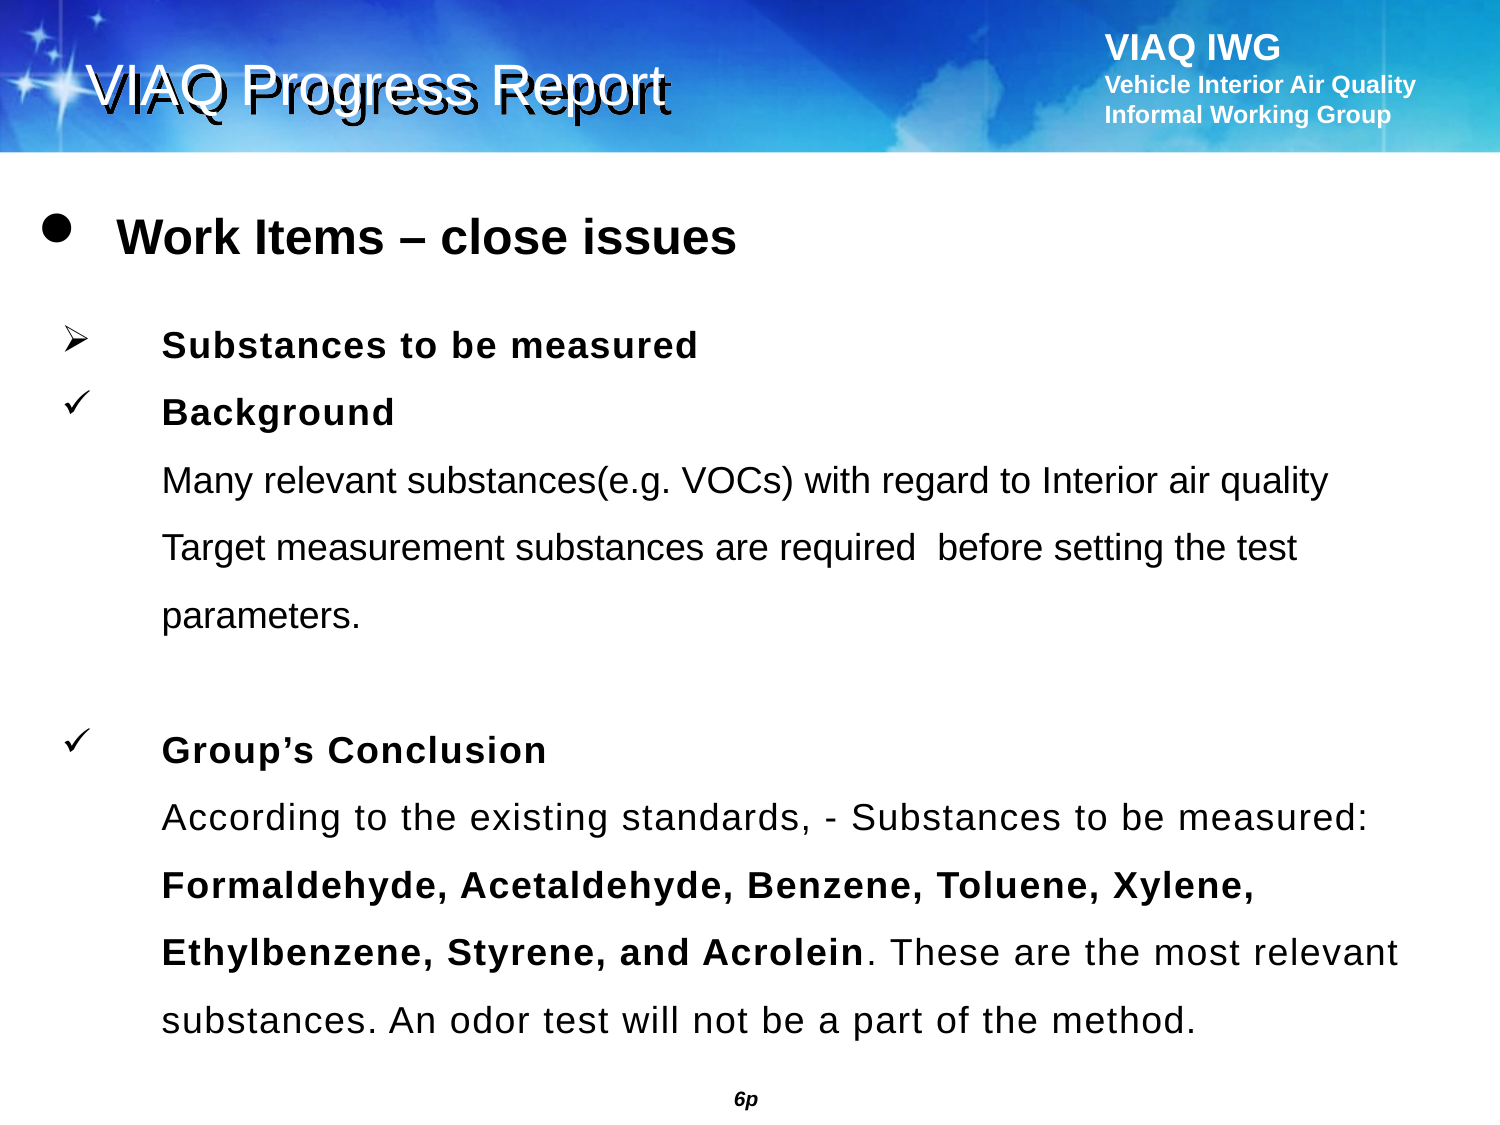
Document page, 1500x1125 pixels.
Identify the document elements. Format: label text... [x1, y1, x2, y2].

text_box Work Items – close issues [23, 196, 1500, 272]
text_box VIAQ Progress Report [5, 39, 1500, 125]
text_box Substances to be measured Background Many relevant substances(e.g. VOCs) with regard to Interior air quality Target measurement substances are required before setting the test parameters. Group’s Conclusion According to the existing standards, - Substances to be measured: Formaldehyde, Acetaldehyde, Benzene, Toluene, Xylene, Ethylbenzene, Styrene, and Acrolein. These are the most relevant substances. An odor test will not be a part of the method. [46, 290, 1471, 1047]
picture [0, 0, 1500, 152]
